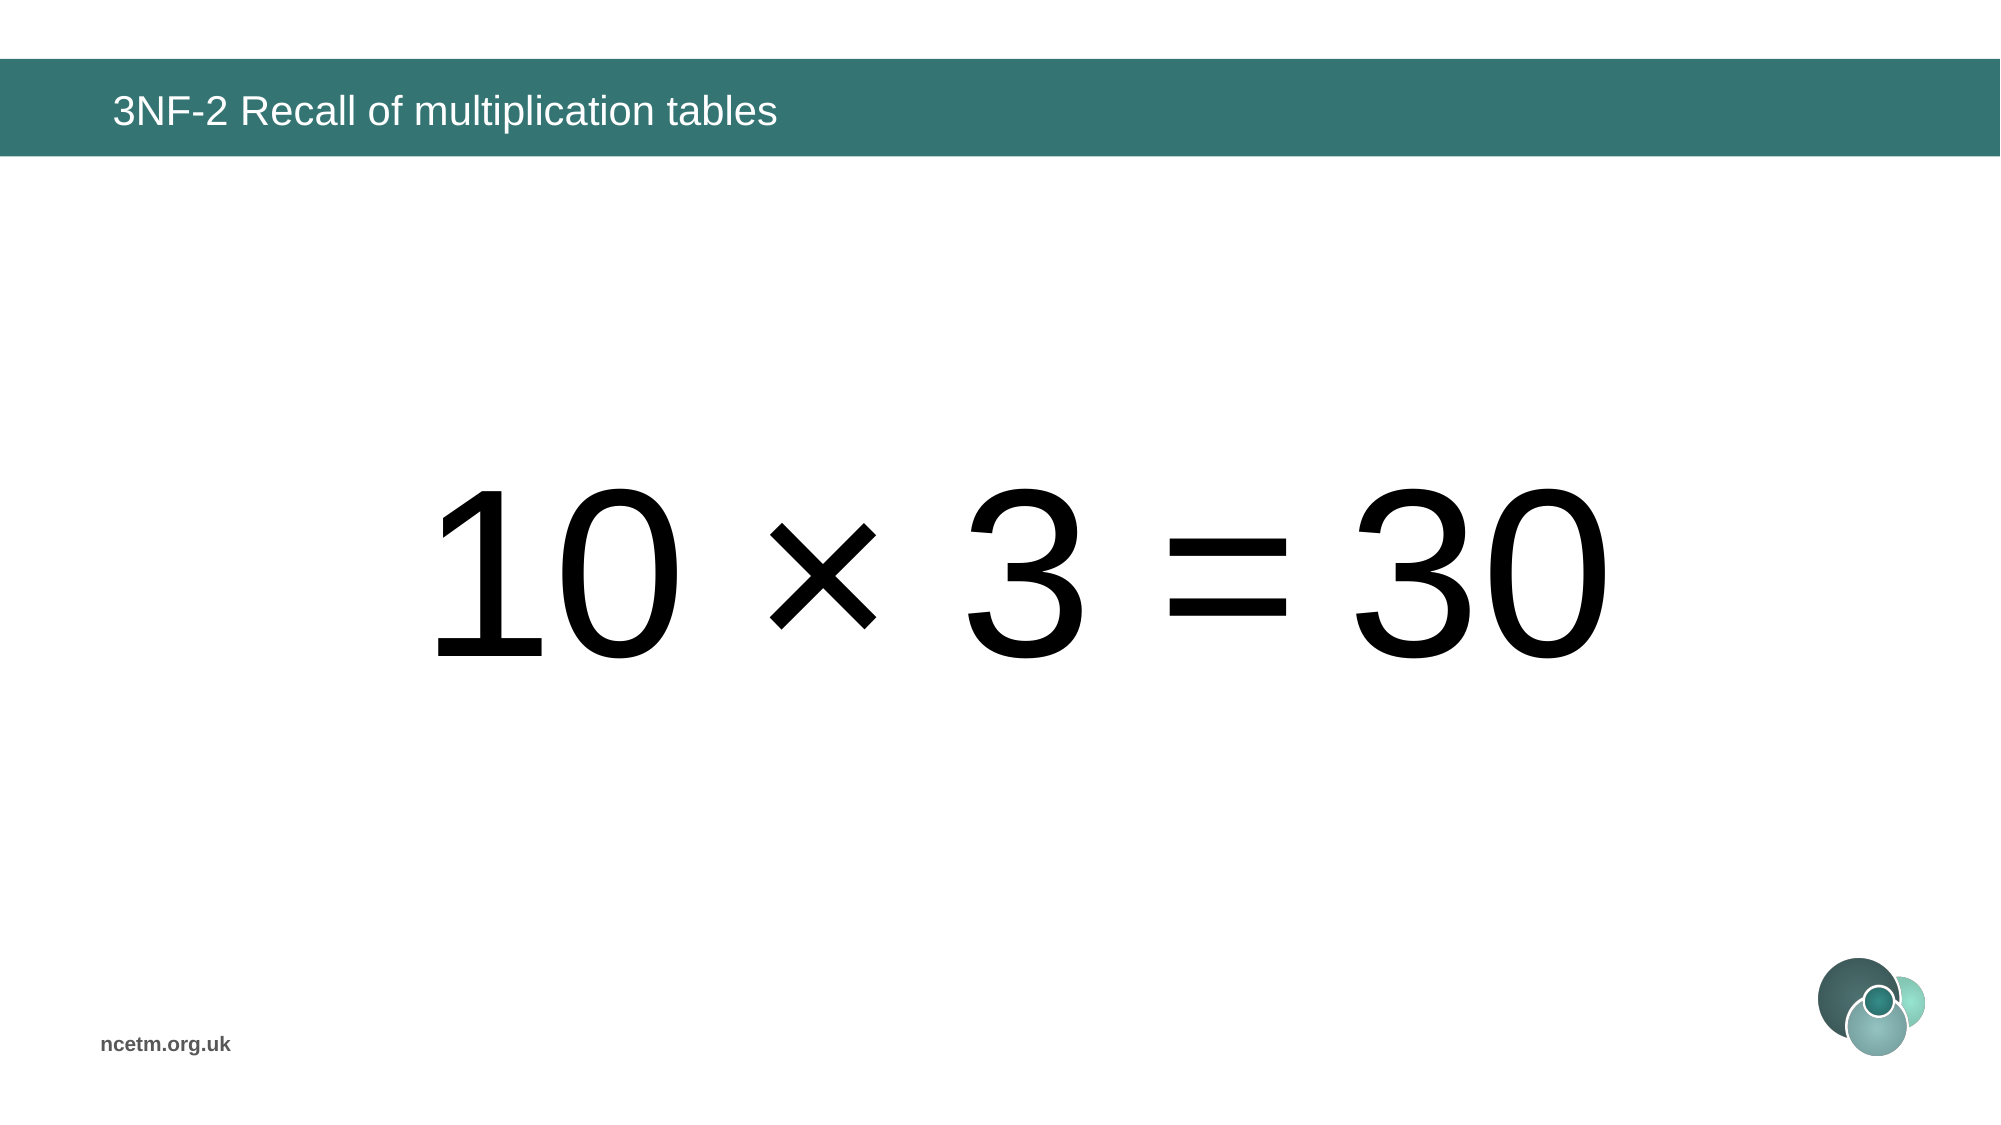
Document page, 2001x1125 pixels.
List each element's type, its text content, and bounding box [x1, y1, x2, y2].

text_box 30 [1333, 409, 1630, 712]
title 3NF-2 Recall of multiplication tables [97, 76, 1945, 147]
text_box 10 × 3 = [405, 409, 1333, 712]
picture [1818, 958, 1925, 1056]
